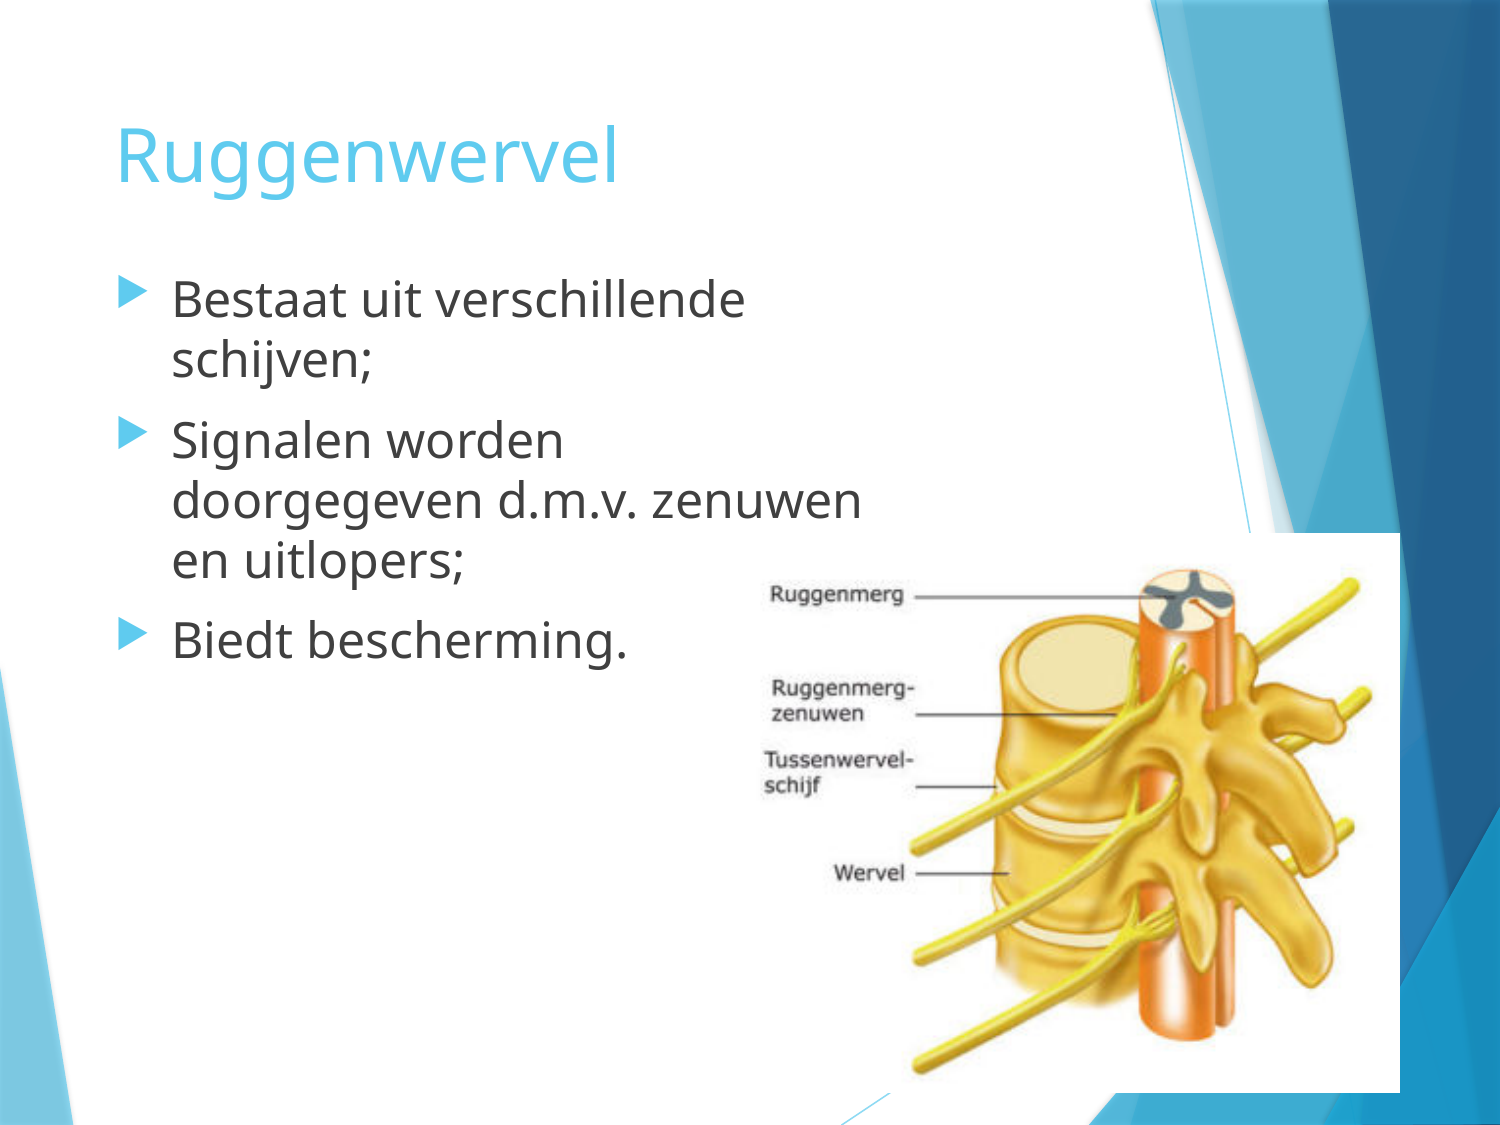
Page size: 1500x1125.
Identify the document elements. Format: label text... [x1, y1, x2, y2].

list Bestaat uit verschillende schijven; Signalen worden doorgegeven d.m.v. zenuwen en uitlopers; Biedt bescherming. [99, 259, 882, 809]
title Ruggenwervel [99, 99, 1142, 317]
picture [713, 533, 1401, 1093]
